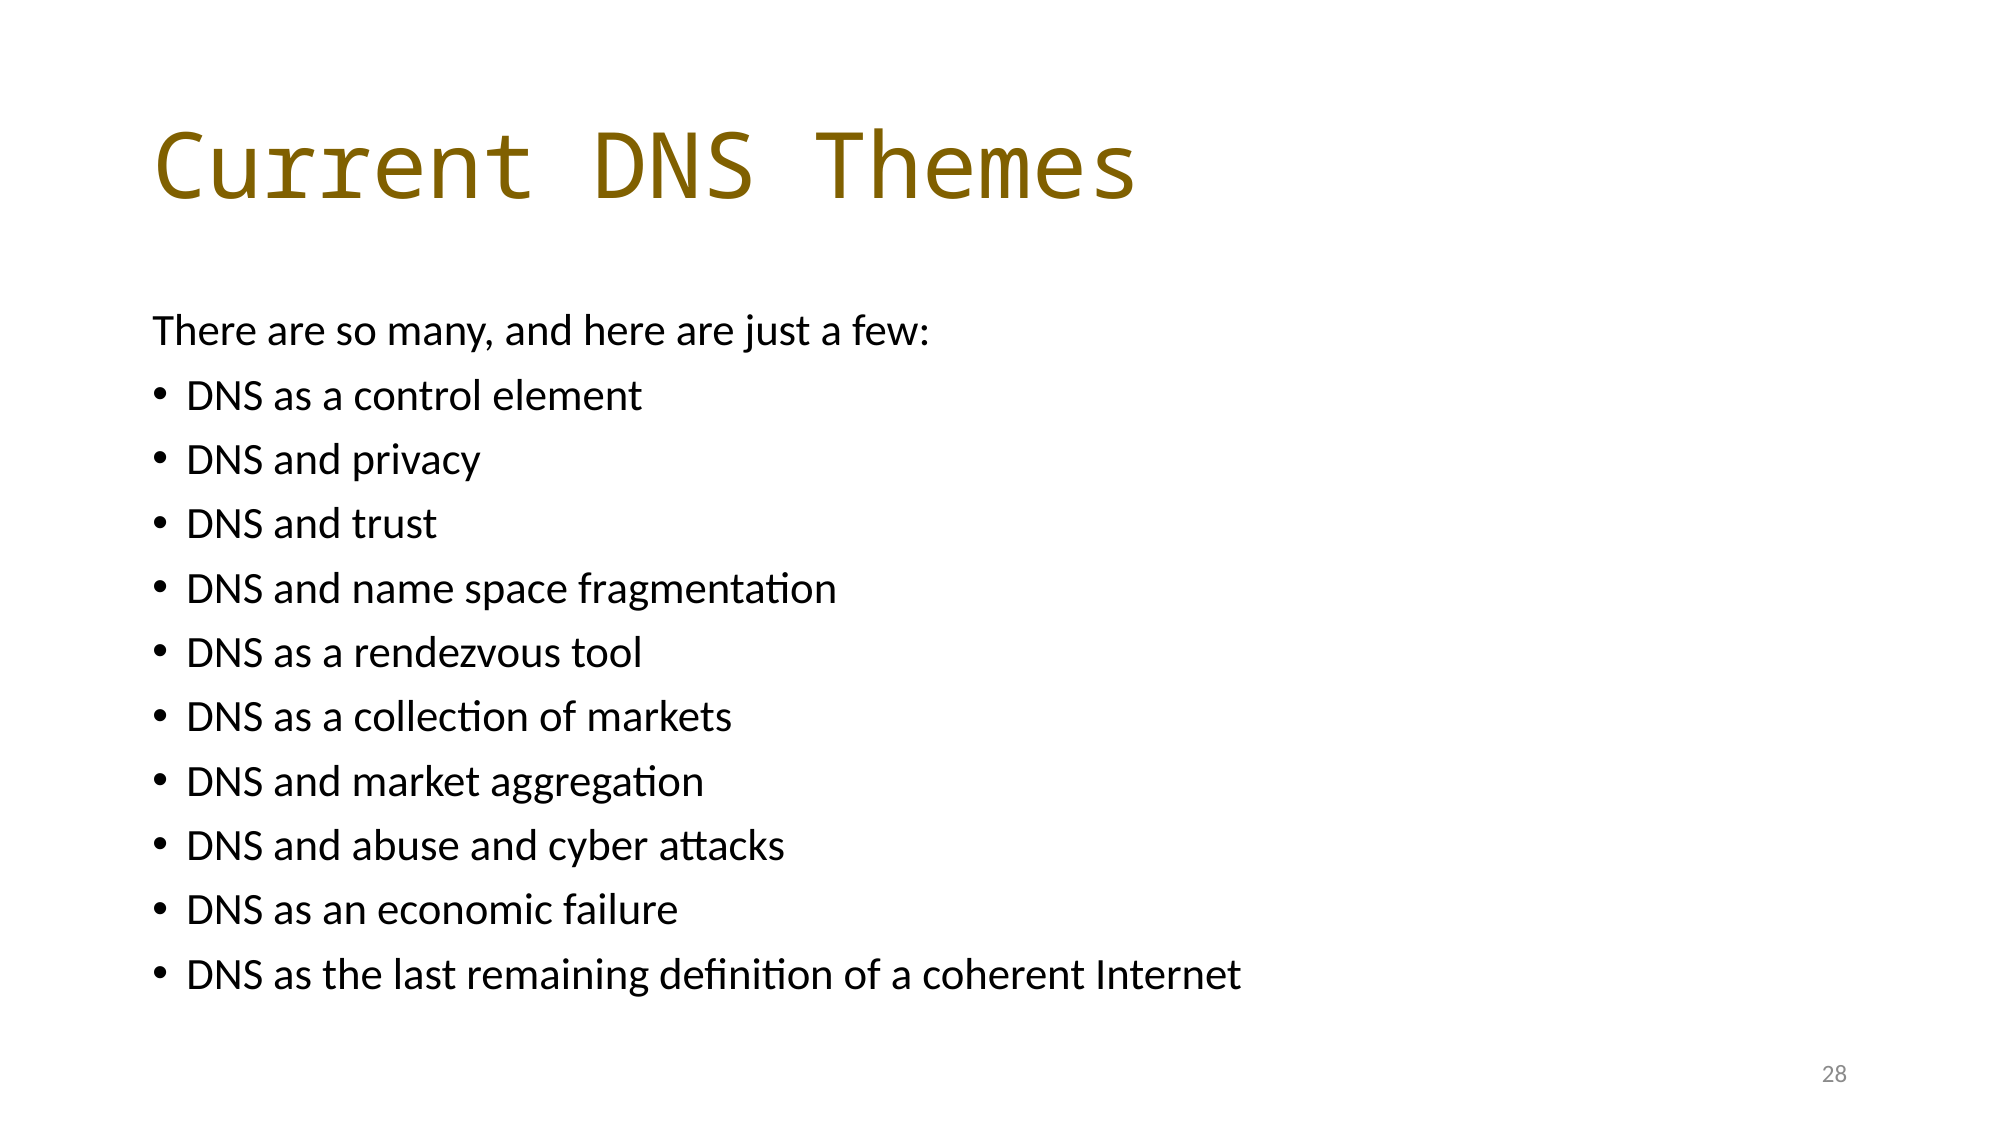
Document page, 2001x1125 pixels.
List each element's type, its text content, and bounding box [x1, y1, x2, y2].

title Current DNS Themes [137, 59, 1863, 278]
list There are so many, and here are just a few: DNS as a control element DNS and privacy DNS and trust DNS and name space fragmentation DNS as a rendezvous tool DNS as a collection of markets DNS and market aggregation DNS and abuse and cyber attacks DNS as an economic failure DNS as the last remaining definition of a coherent Internet [137, 299, 1863, 1014]
slide_number 28 [1412, 1042, 1863, 1103]
